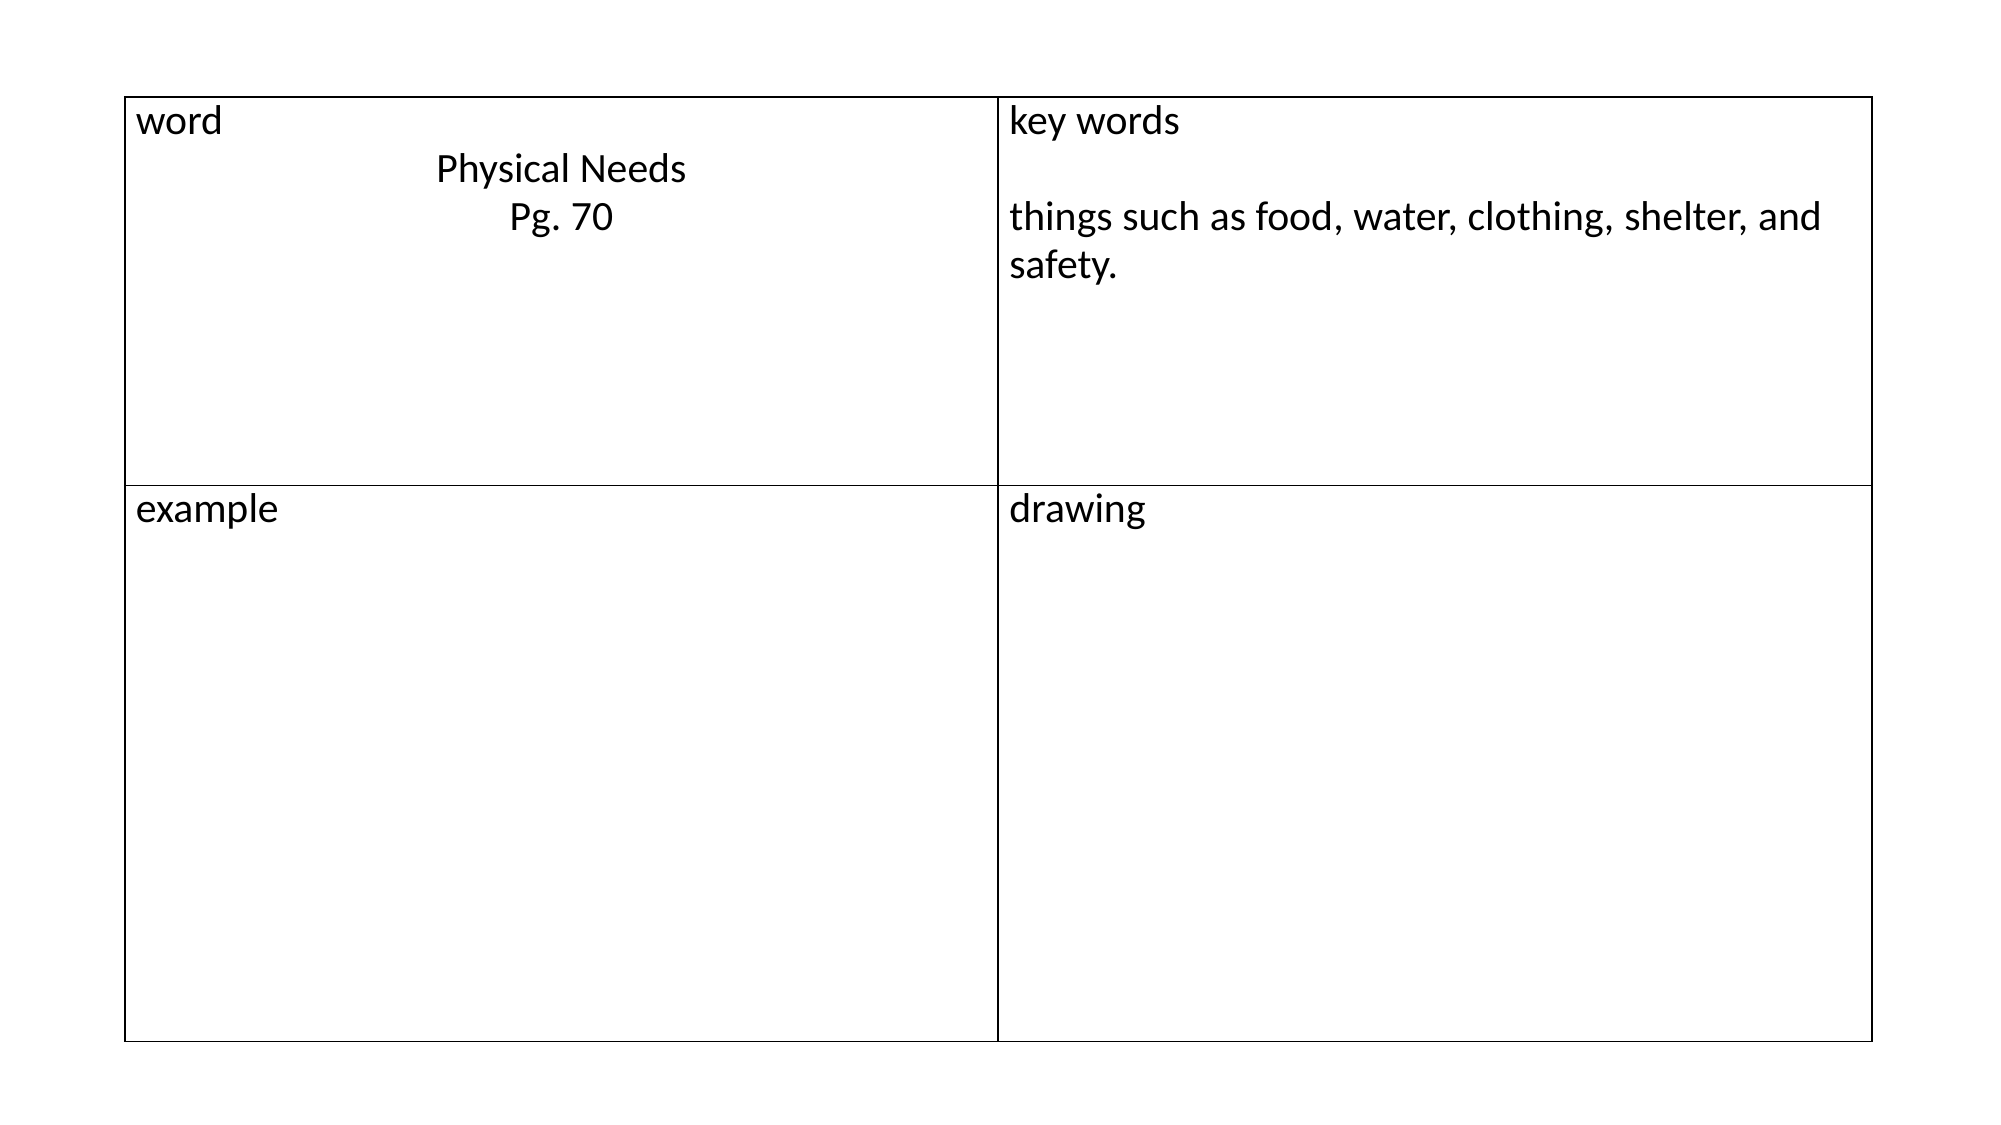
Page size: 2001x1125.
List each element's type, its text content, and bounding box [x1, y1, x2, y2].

table_header key words things such as food, water, clothing, shelter, and safety. [999, 98, 1871, 485]
table_cell example [126, 486, 997, 1041]
table_header word Physical Needs Pg. 70 [126, 98, 997, 485]
table_cell drawing [999, 486, 1871, 1041]
